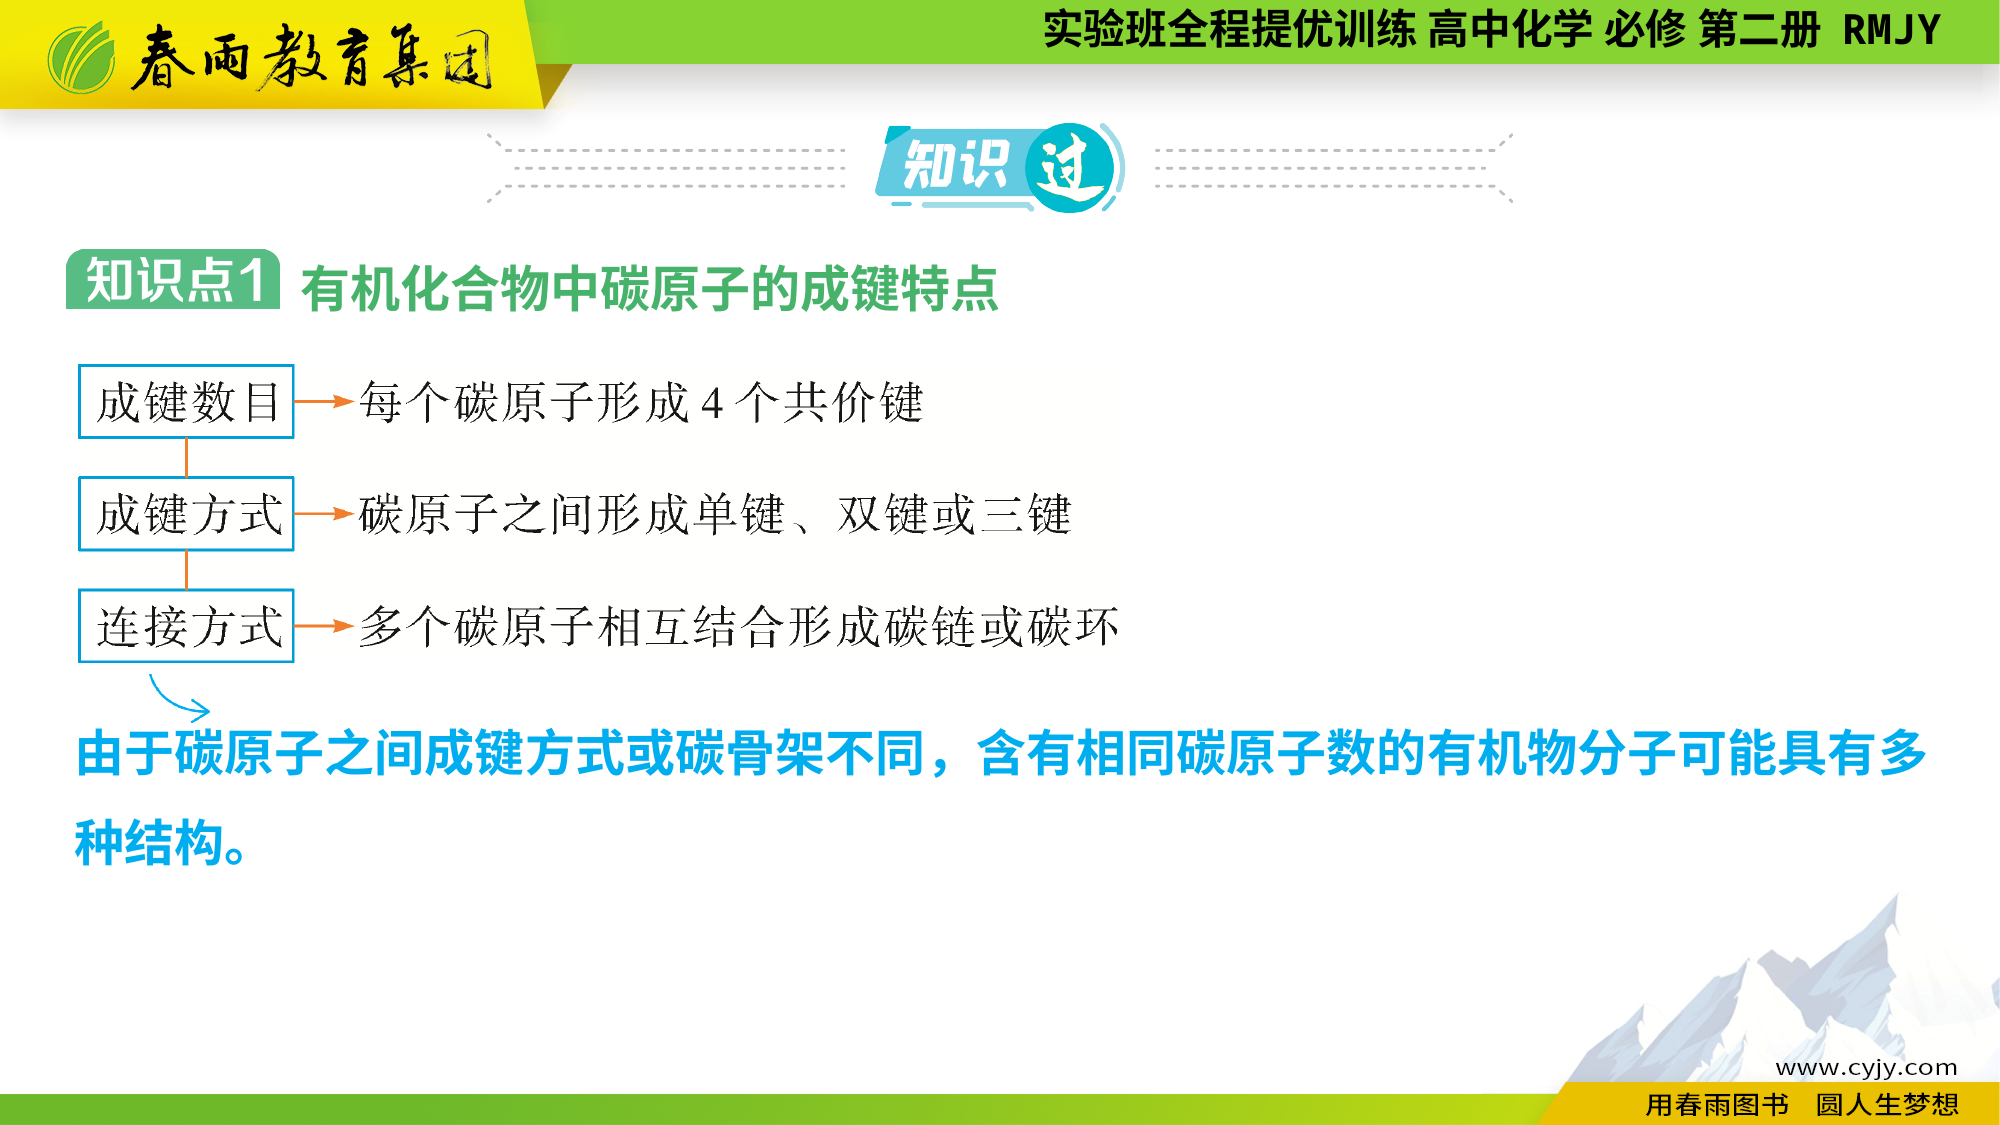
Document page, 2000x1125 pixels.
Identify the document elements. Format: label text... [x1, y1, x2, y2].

list 由于碳原子之间成键方式或碳骨架不同，含有相同碳原子数的有机物分子可能具有多种结构。 [59, 684, 1944, 870]
text_box 有机化合物中碳原子的成键特点 [59, 220, 1944, 326]
picture [0, 0, 2000, 1125]
